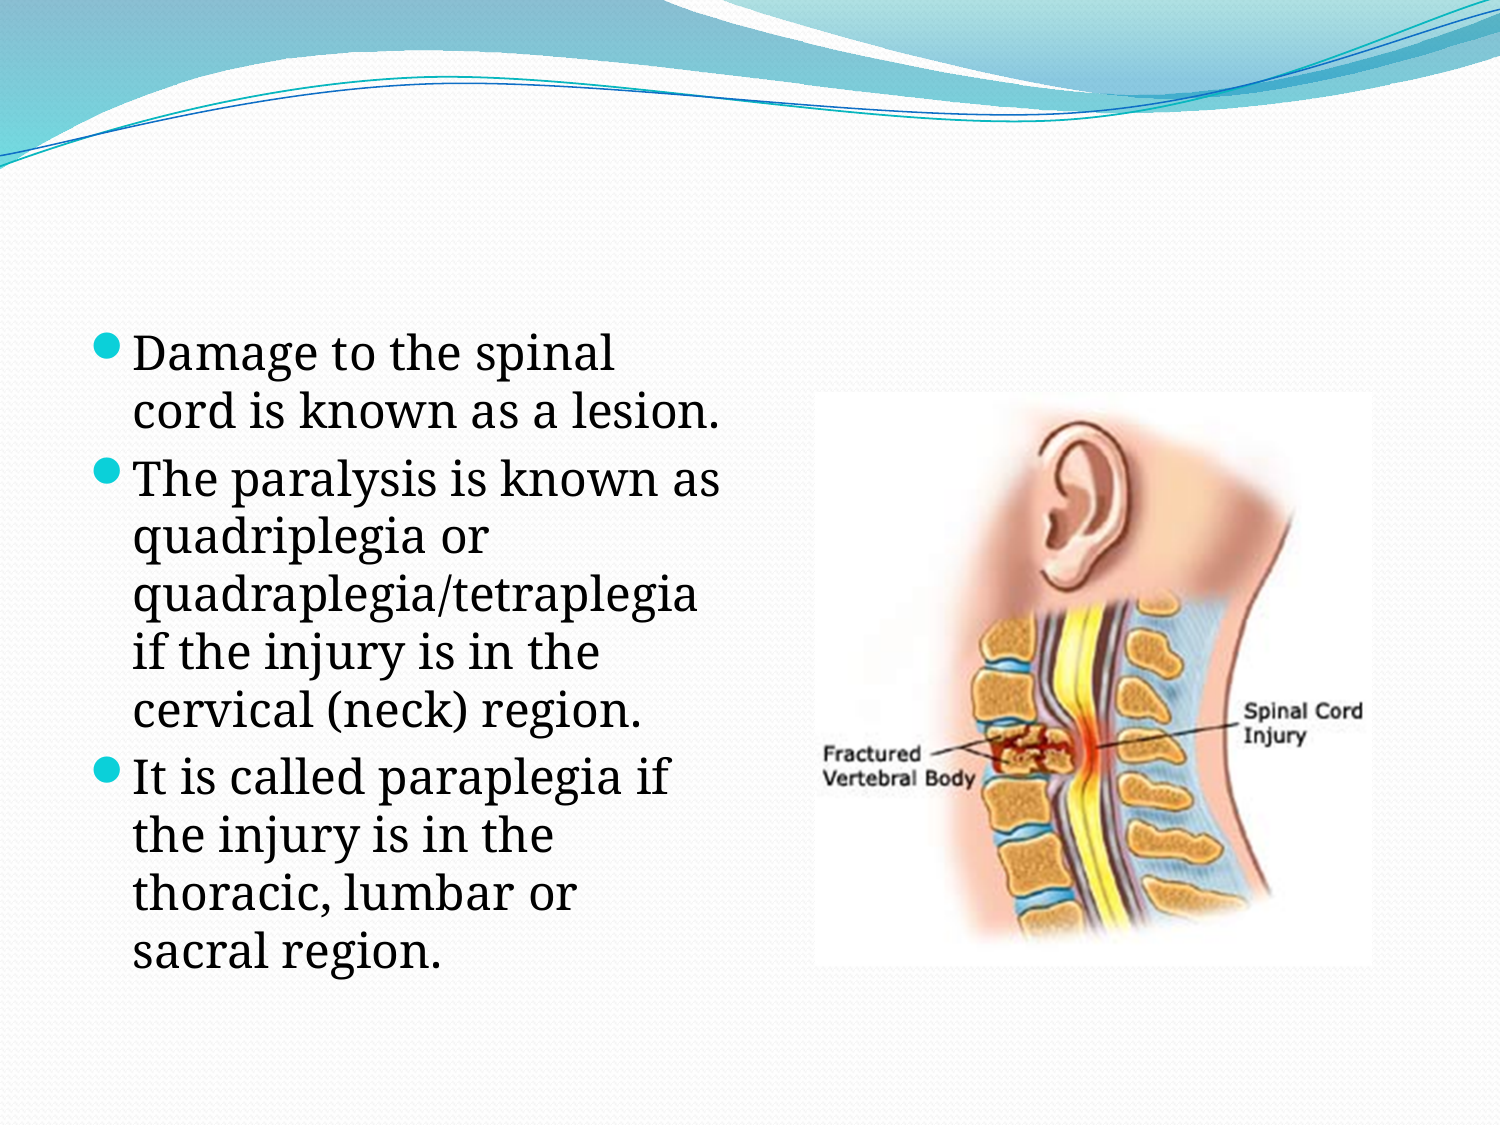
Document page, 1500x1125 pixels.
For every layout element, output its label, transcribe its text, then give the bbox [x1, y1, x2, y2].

list Damage to the spinal cord is known as a lesion. The paralysis is known as quadriplegia or quadraplegia/tetraplegia if the injury is in the cervical (neck) region. It is called paraplegia if the injury is in the thoracic, lumbar or sacral region. [75, 314, 738, 1043]
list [815, 391, 1372, 966]
